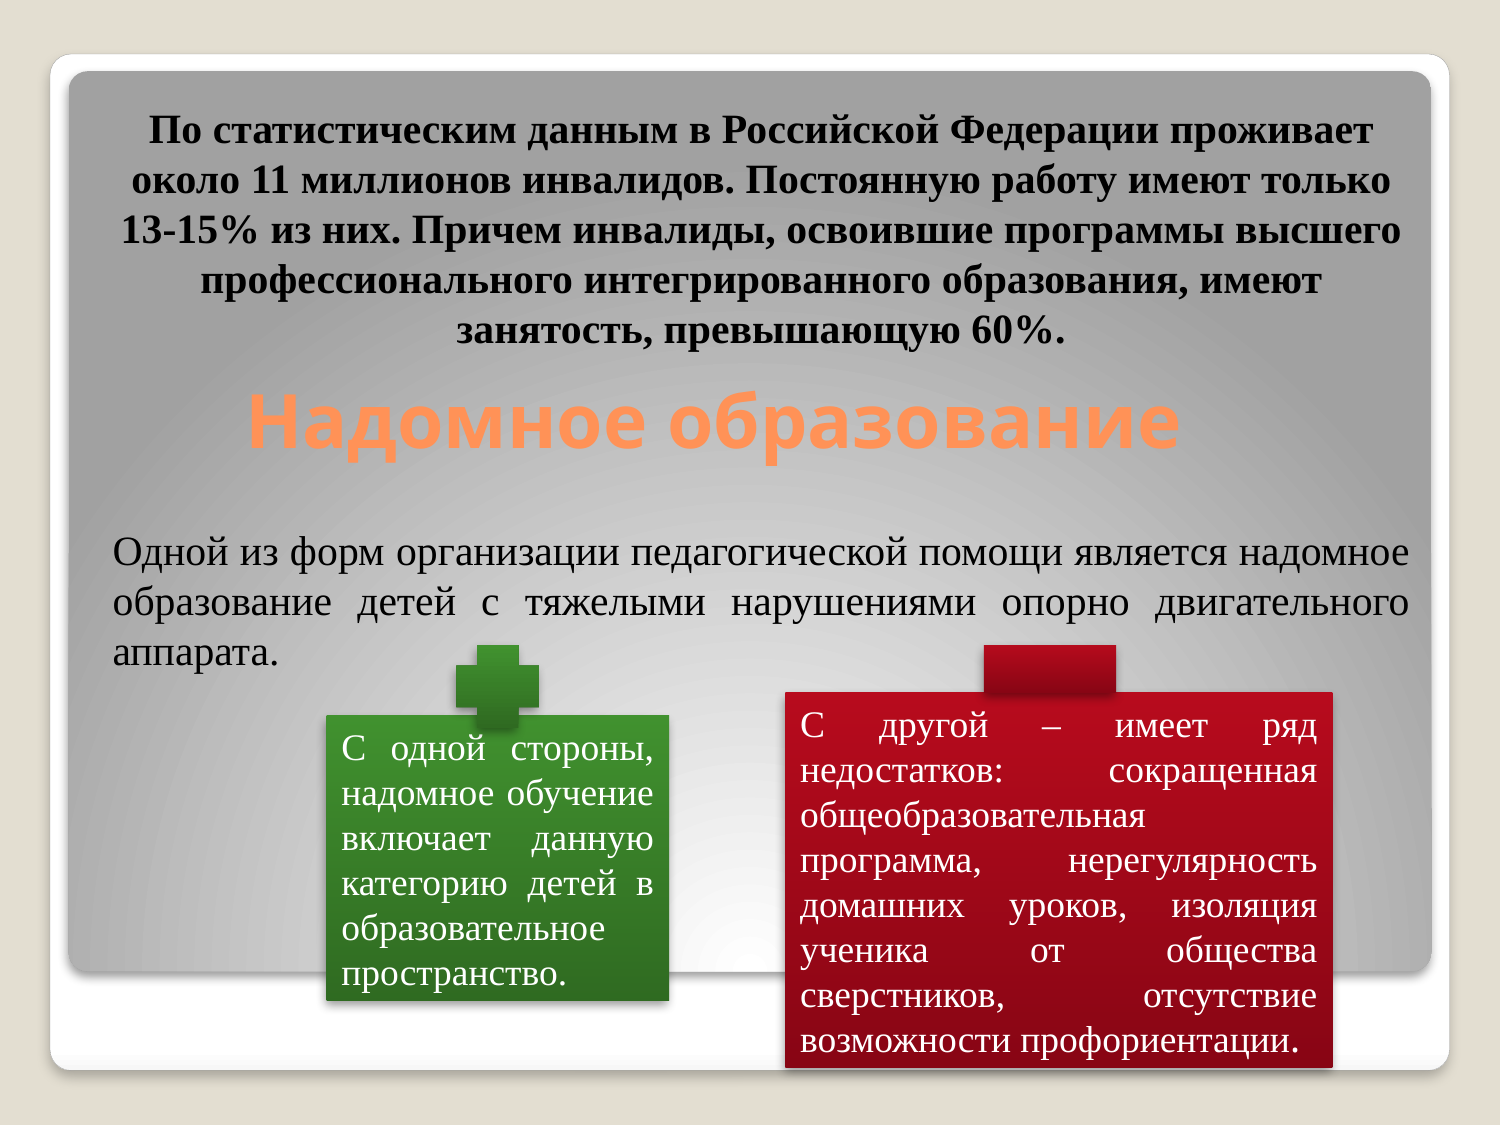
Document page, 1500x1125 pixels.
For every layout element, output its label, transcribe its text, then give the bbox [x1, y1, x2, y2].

text_box С другой – имеет ряд недостатков: сокращенная общеобразовательная программа, нерегулярность домашних уроков, изоляция ученика от общества сверстников, отсутствие возможности профориентации. [785, 692, 1333, 1068]
text_box [983, 645, 1117, 693]
text_box С одной стороны, надомное обучение включает данную категорию детей в образовательное пространство. [326, 715, 670, 1001]
text_box [456, 645, 540, 728]
list По статистическим данным в Российской Федерации проживает около 11 миллионов инвалидов. Постоянную работу имеют только 13-15% из них. Причем инвалиды, освоившие программы высшего профессионального интегрированного образования, имеют занятость, превышающую 60%. Одной из форм организации педагогической помощи является надомное образование детей с тяжелыми нарушениями опорно двигательного аппарата. [82, 86, 1425, 716]
